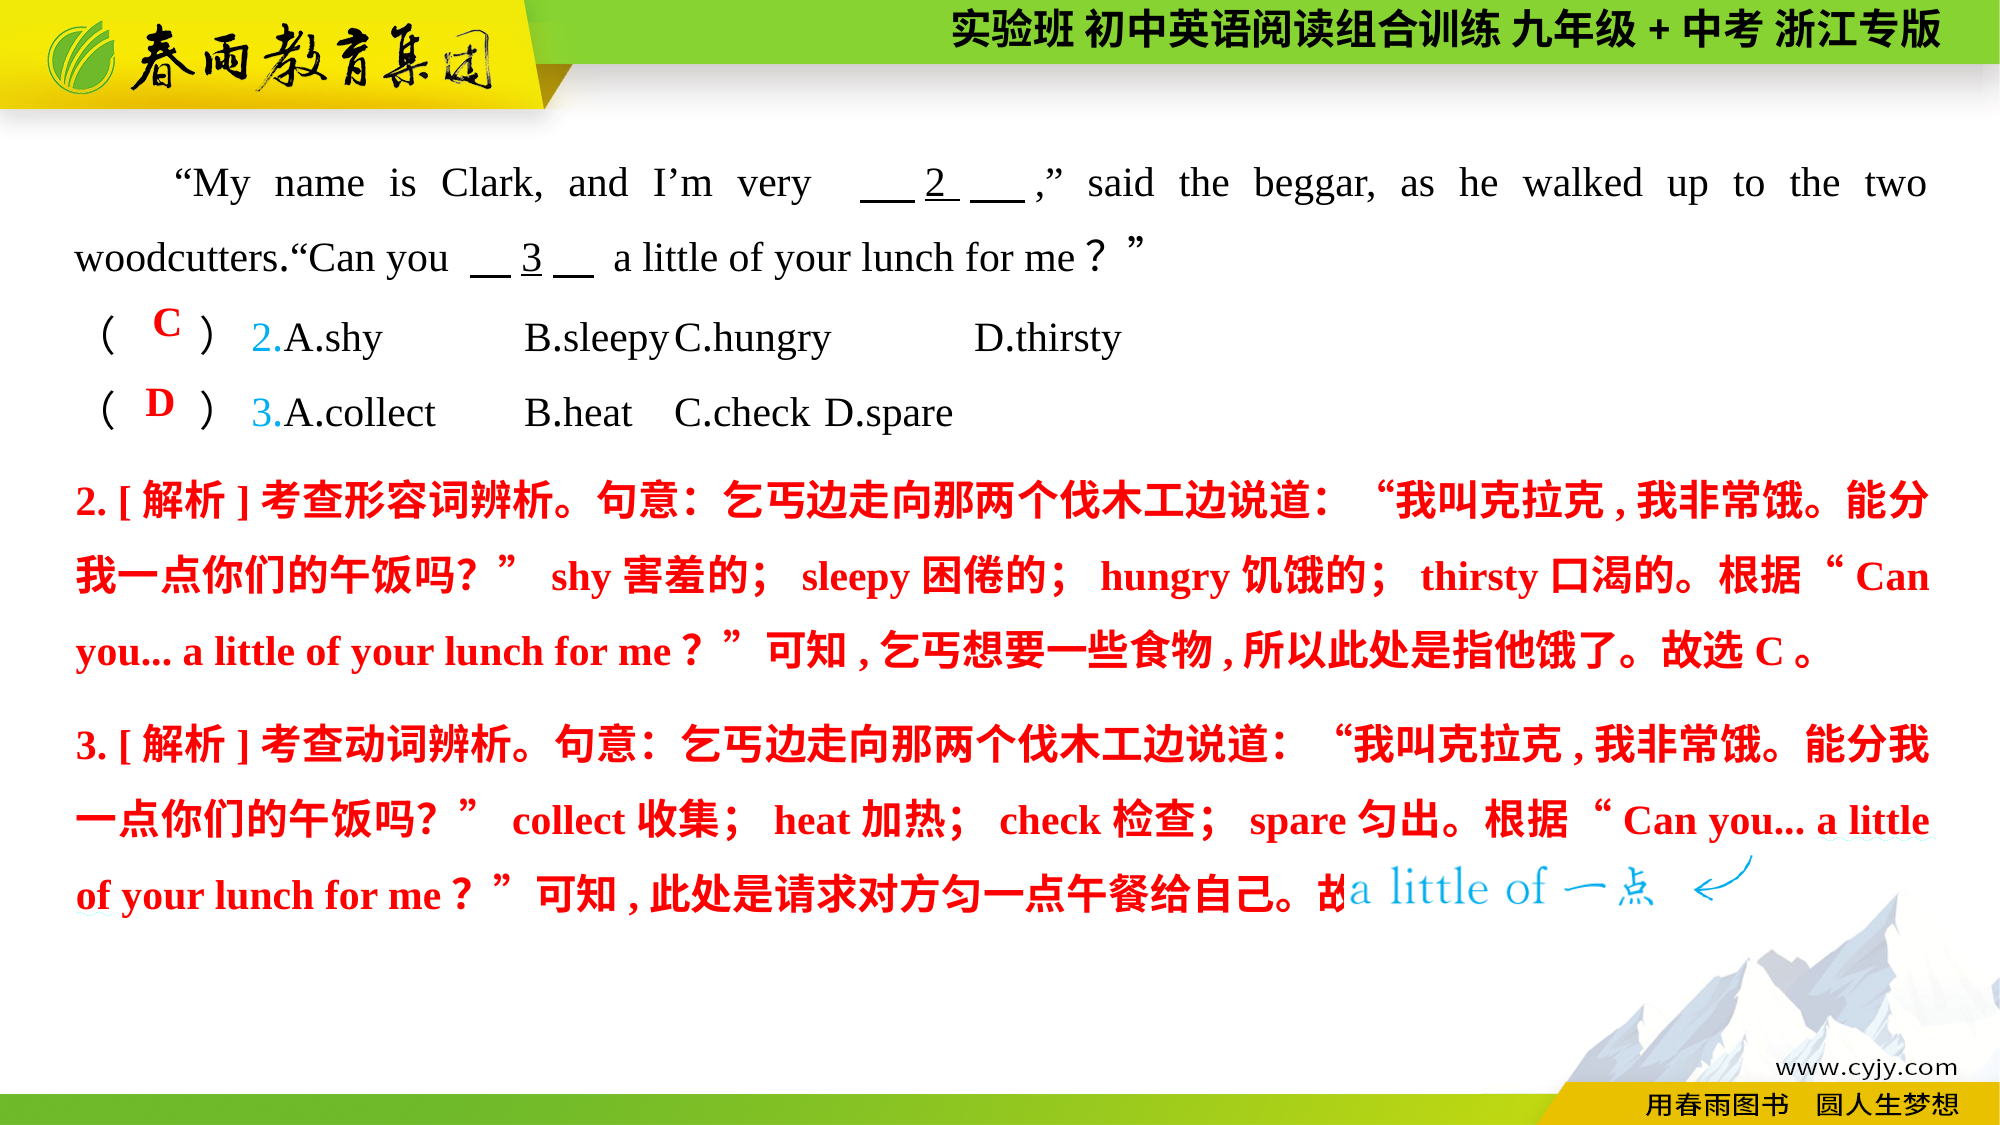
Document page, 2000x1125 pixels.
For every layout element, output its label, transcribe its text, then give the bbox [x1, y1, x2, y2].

text_box 2. [解析]考查形容词辨析。句意：乞丐边走向那两个伐木工边说道：“我叫克拉克,我非常饿。能分我一点你们的午饭吗？”shy害羞的；sleepy困倦的；hungry饥饿的；thirsty口渴的。根据“Can you... a little of your lunch for me？”可知,乞丐想要一些食物,所以此处是指他饿了。故选C。 [60, 441, 1945, 682]
list “My name is Clark, and I’m very 2 ,” said the beggar, as he walked up to the two woodcutters.“Can you 3 a little of your lunch for me？” [59, 122, 1944, 277]
text_box （ ）2.A.shy B.sleepy C.hungry D.thirsty （ ）3.A.collect B.heat C.check D.spare [59, 277, 1944, 443]
text_box 3. [解析]考查动词辨析。句意：乞丐边走向那两个伐木工边说道：“我叫克拉克,我非常饿。能分我一点你们的午饭吗？”collect收集；heat加热；check检查；spare匀出。根据“Can you... a little of your lunch for me？”可知,此处是请求对方匀一点午餐给自己。故选D。 [60, 685, 1945, 926]
text_box C [137, 287, 198, 352]
picture [0, 0, 2000, 1125]
text_box D [130, 367, 191, 433]
